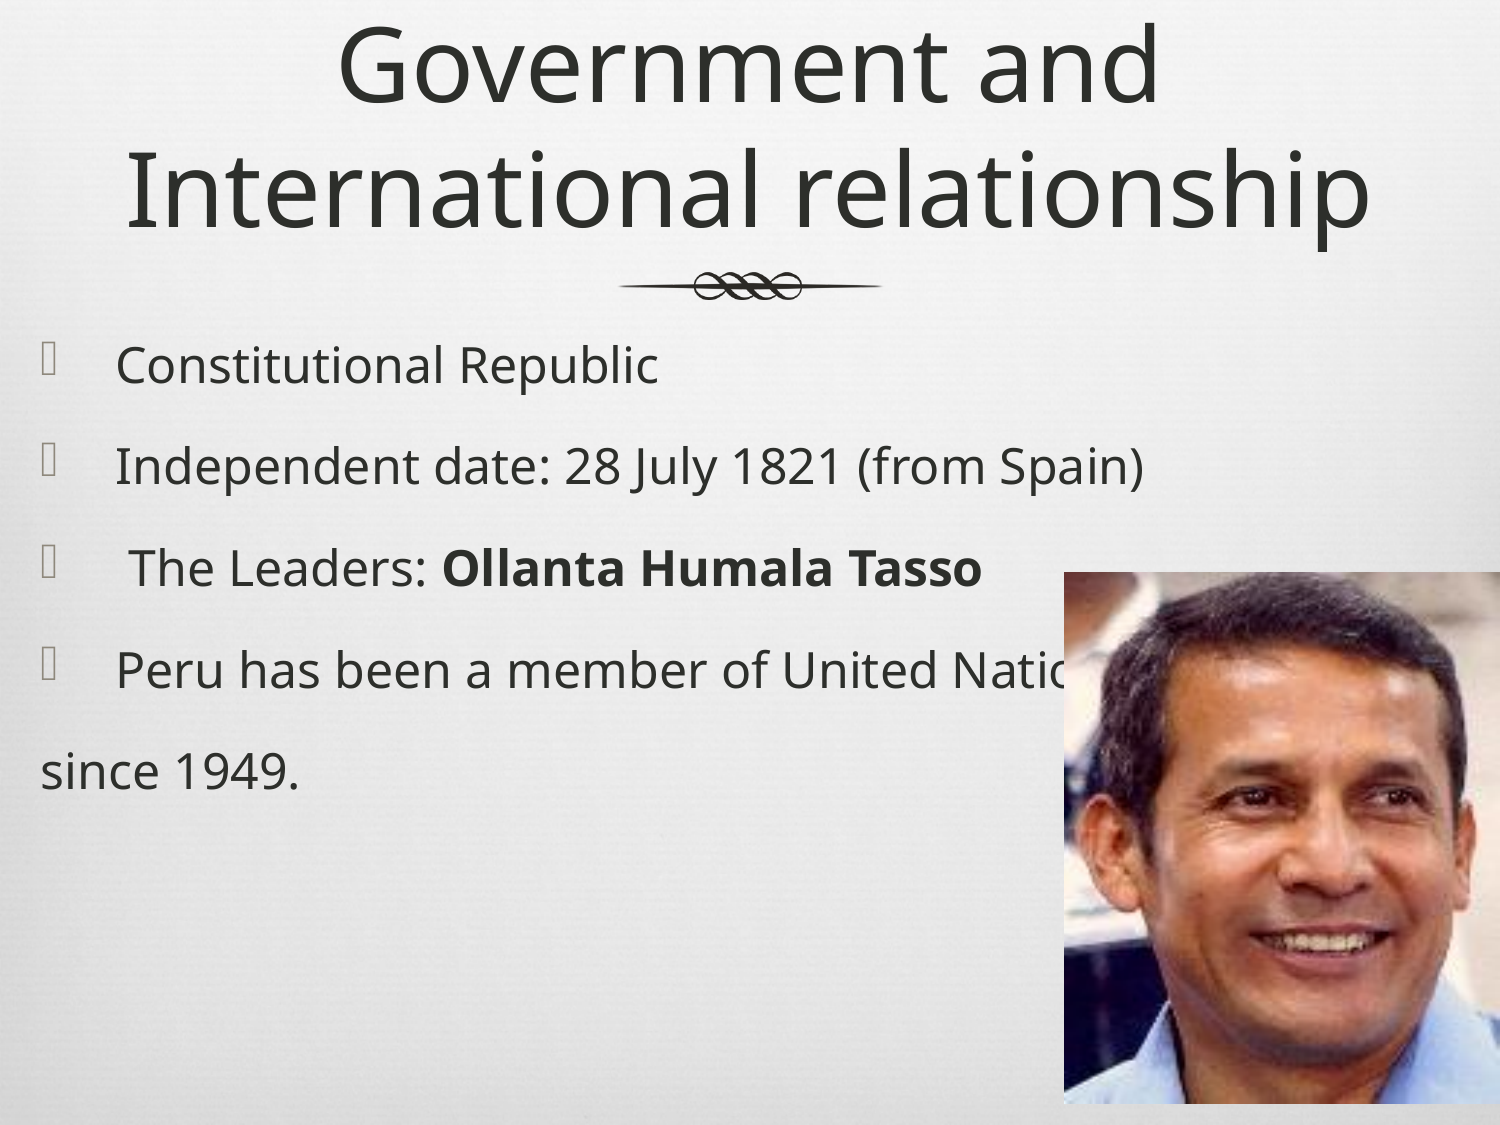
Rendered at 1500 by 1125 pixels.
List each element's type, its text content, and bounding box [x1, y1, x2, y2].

title Government and International relationship [0, 11, 1500, 236]
list Constitutional Republic Independent date: 28 July 1821 (from Spain) The Leaders: Ollanta Humala Tasso Peru has been a member of United Nation since 1949. [25, 325, 1301, 1104]
picture [1063, 571, 1500, 1105]
picture [615, 272, 885, 300]
